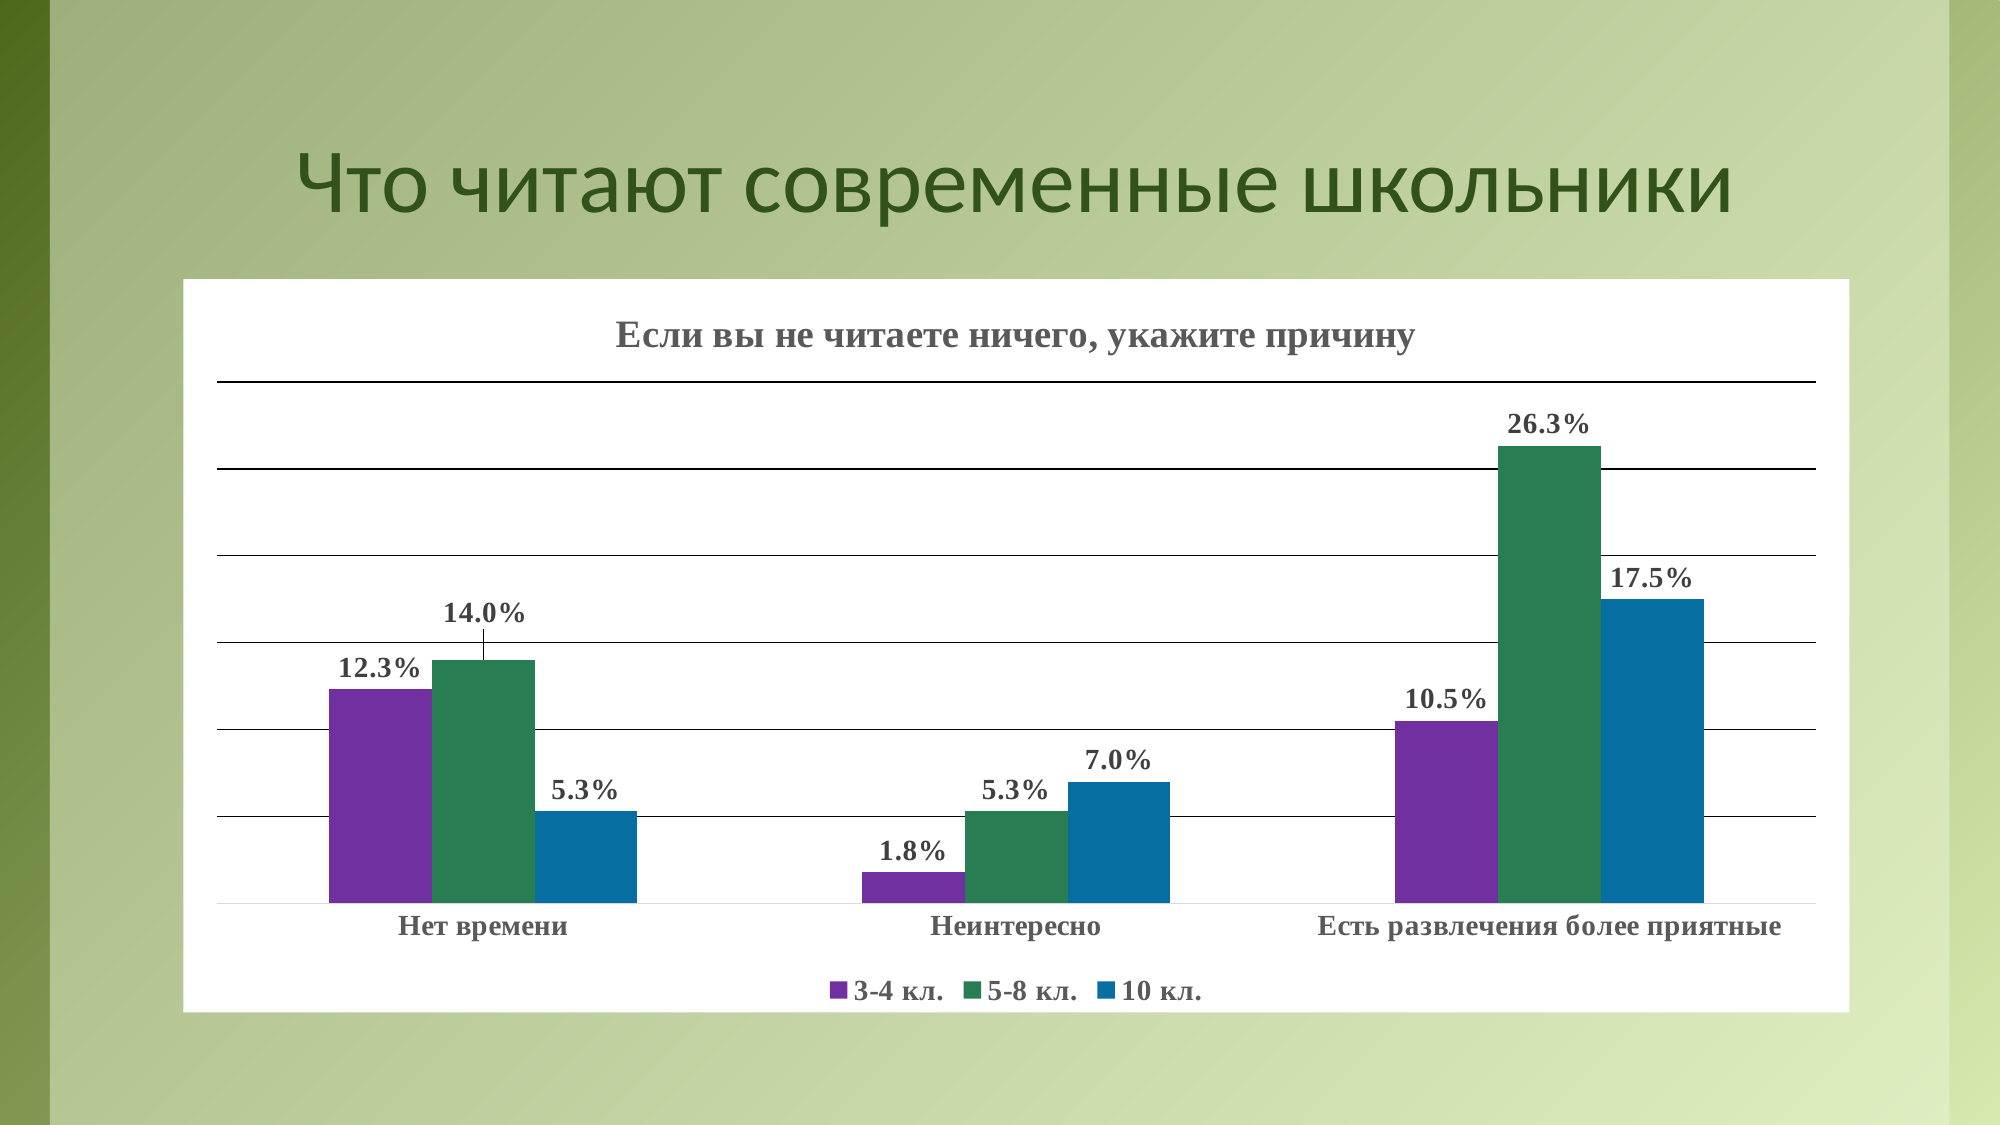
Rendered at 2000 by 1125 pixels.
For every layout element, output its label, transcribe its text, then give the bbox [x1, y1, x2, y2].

title Что читают современные школьники [183, 12, 1850, 242]
chart [183, 279, 1850, 1013]
